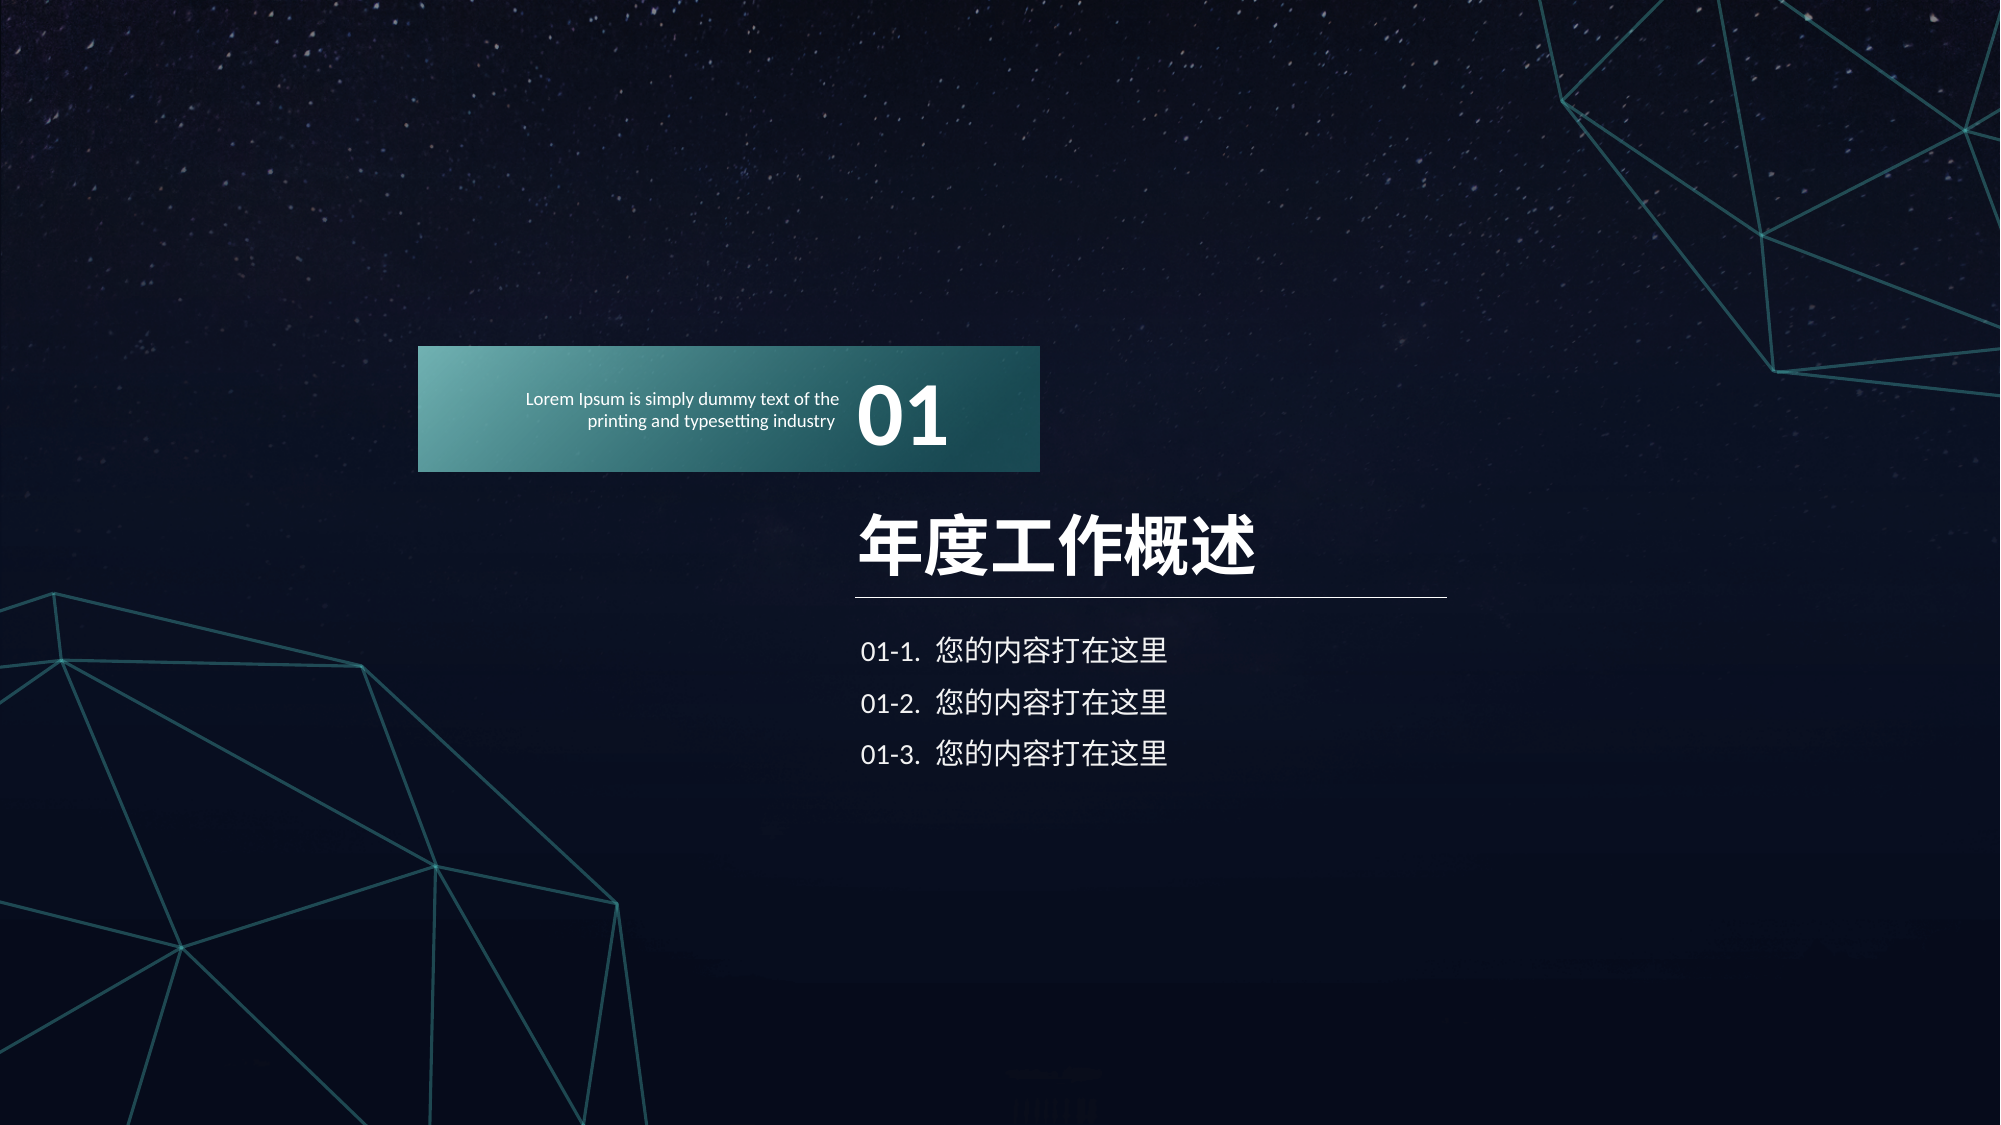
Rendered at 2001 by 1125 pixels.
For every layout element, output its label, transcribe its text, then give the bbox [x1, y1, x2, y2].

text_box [418, 345, 1040, 473]
text_box 01-1. 您的内容打在这里 [846, 624, 1491, 675]
text_box 01-3. 您的内容打在这里 [846, 727, 1491, 778]
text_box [0, 593, 651, 1125]
text_box 年度工作概述 [842, 495, 1430, 592]
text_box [1523, 0, 2000, 404]
text_box 01-2. 您的内容打在这里 [846, 676, 1491, 727]
picture [0, 0, 2000, 1125]
